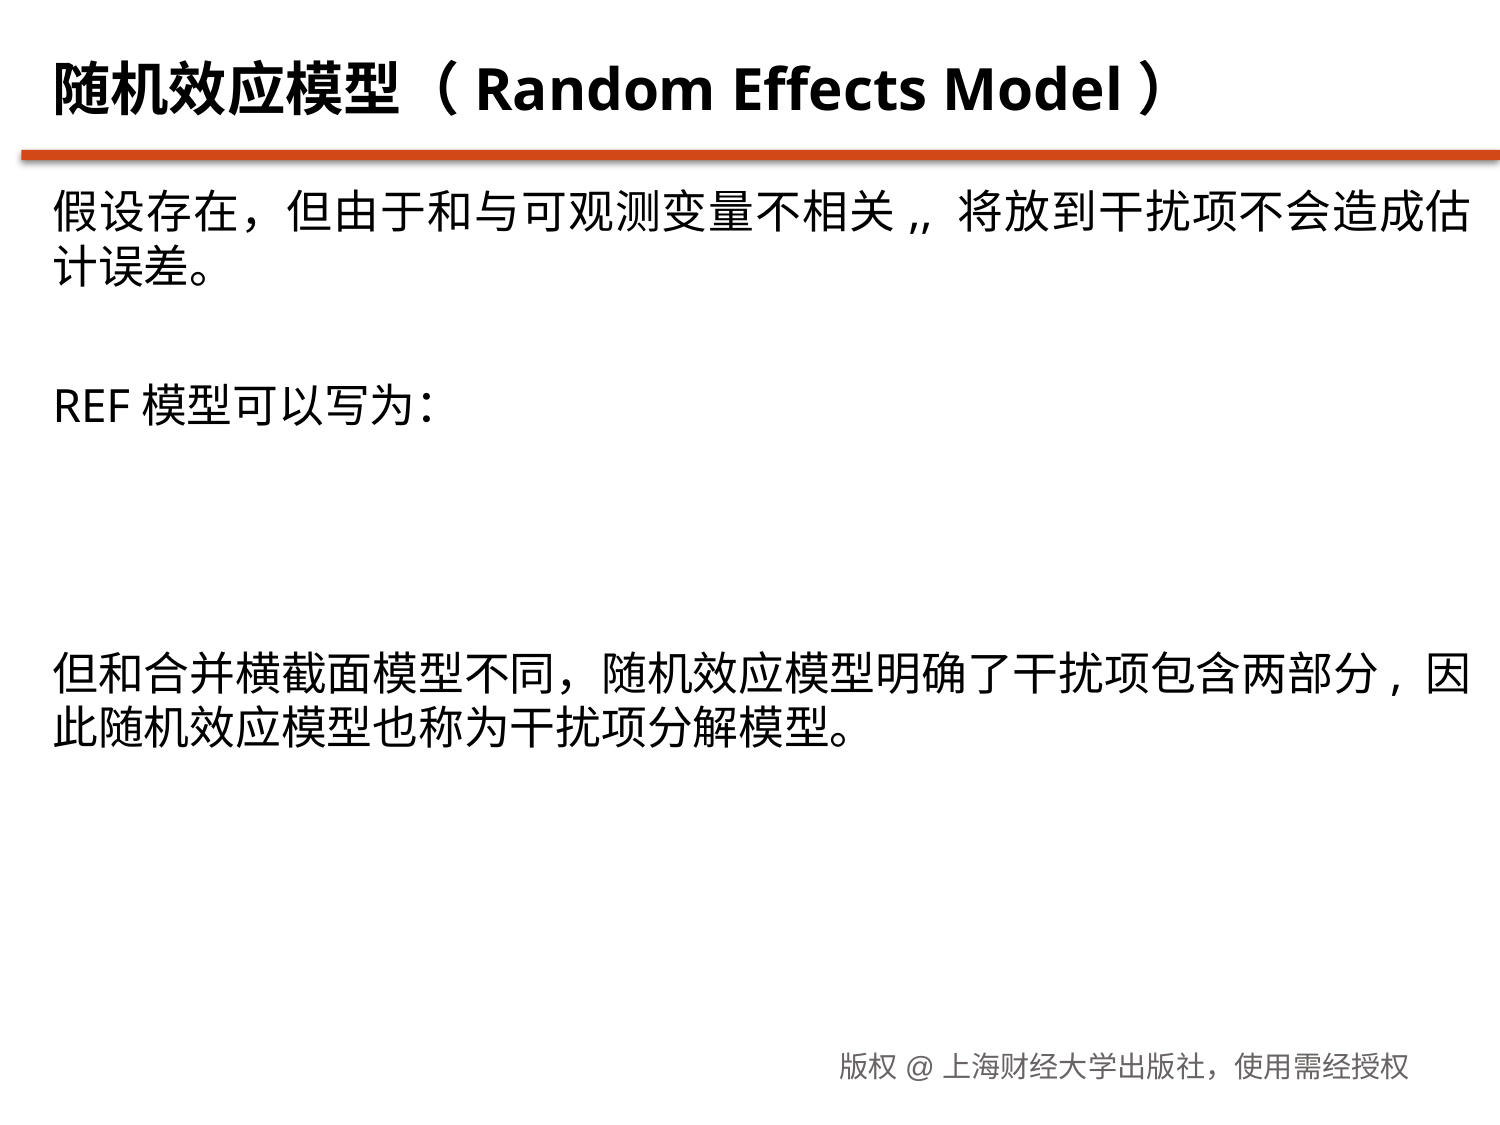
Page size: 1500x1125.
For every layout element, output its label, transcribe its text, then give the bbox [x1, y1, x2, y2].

title 随机效应模型（Random Effects Model） [37, 50, 1450, 138]
footer 版权@上海财经大学出版社，使用需经授权 [825, 1028, 1475, 1104]
